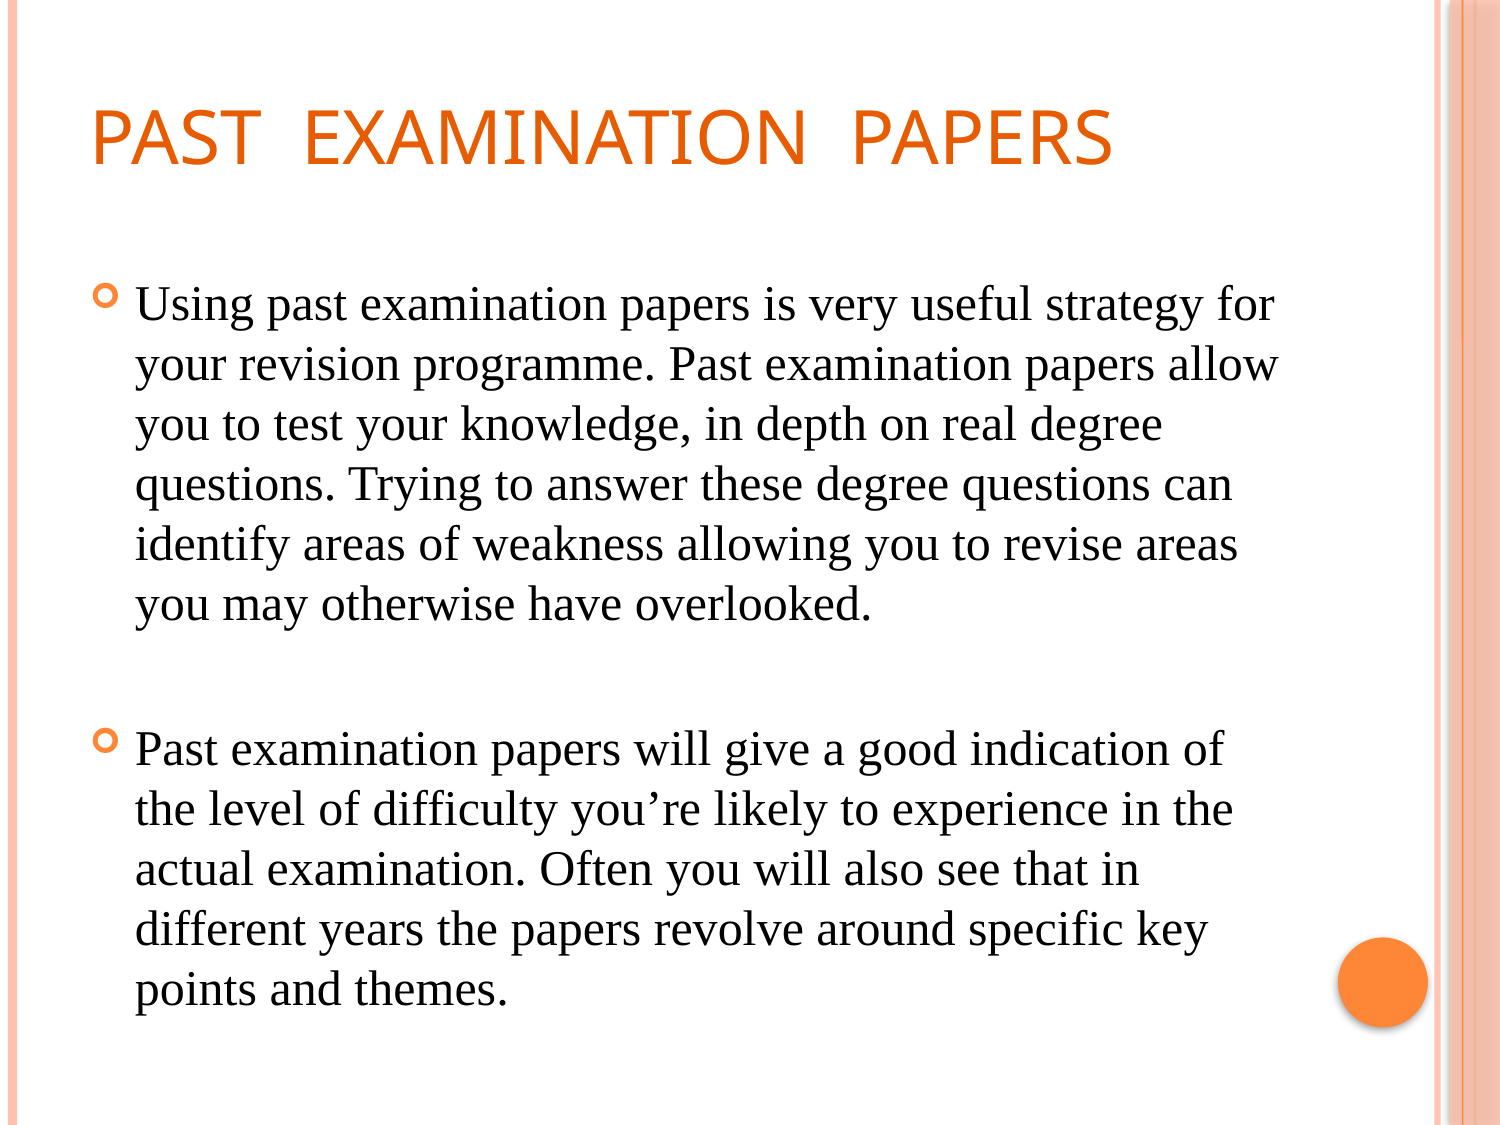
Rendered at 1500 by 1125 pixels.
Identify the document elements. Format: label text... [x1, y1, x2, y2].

title PAST EXAMINATION PAPERS [75, 45, 1300, 188]
list Using past examination papers is very useful strategy for your revision programme. Past examination papers allow you to test your knowledge, in depth on real degree questions. Trying to answer these degree questions can identify areas of weakness allowing you to revise areas you may otherwise have overlooked. Past examination papers will give a good indication of the level of difficulty you’re likely to experience in the actual examination. Often you will also see that in different years the papers revolve around specific key points and themes. [75, 262, 1300, 1062]
